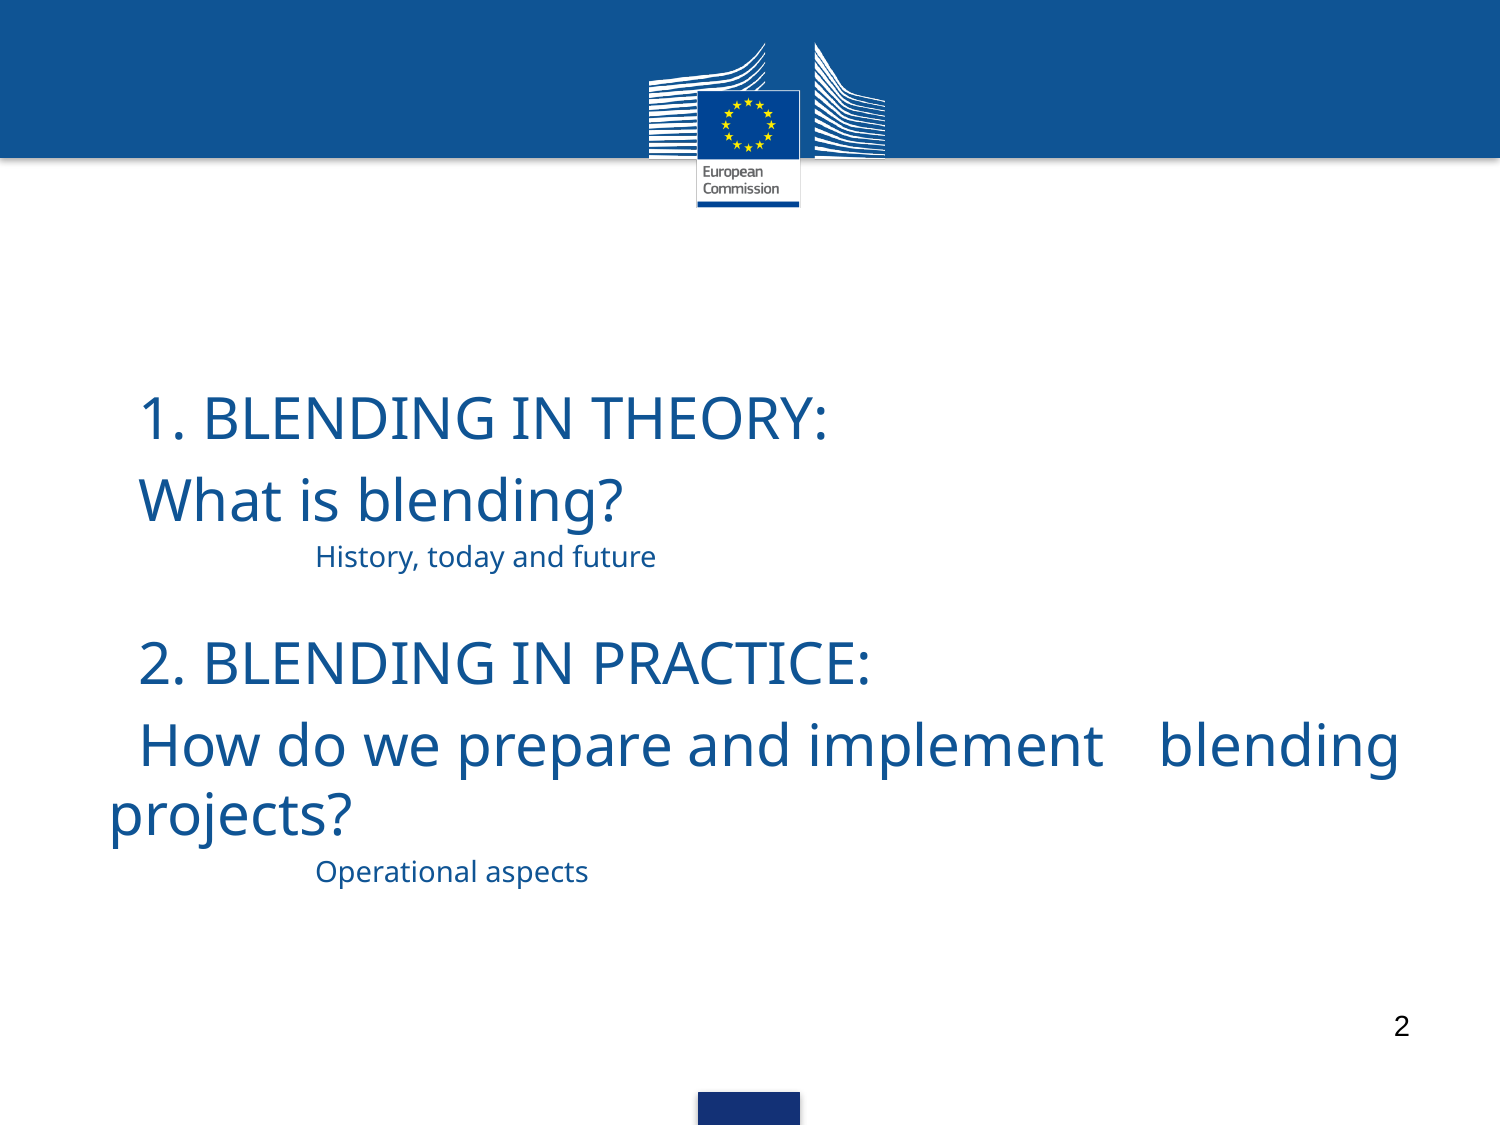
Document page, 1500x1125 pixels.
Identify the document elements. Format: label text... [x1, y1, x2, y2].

picture [649, 42, 885, 208]
list 1. BLENDING IN THEORY: What is blending? History, today and future 2. BLENDING IN PRACTICE: How do we prepare and implement blending projects? Operational aspects [75, 373, 1425, 988]
slide_number 2 [1074, 999, 1425, 1078]
